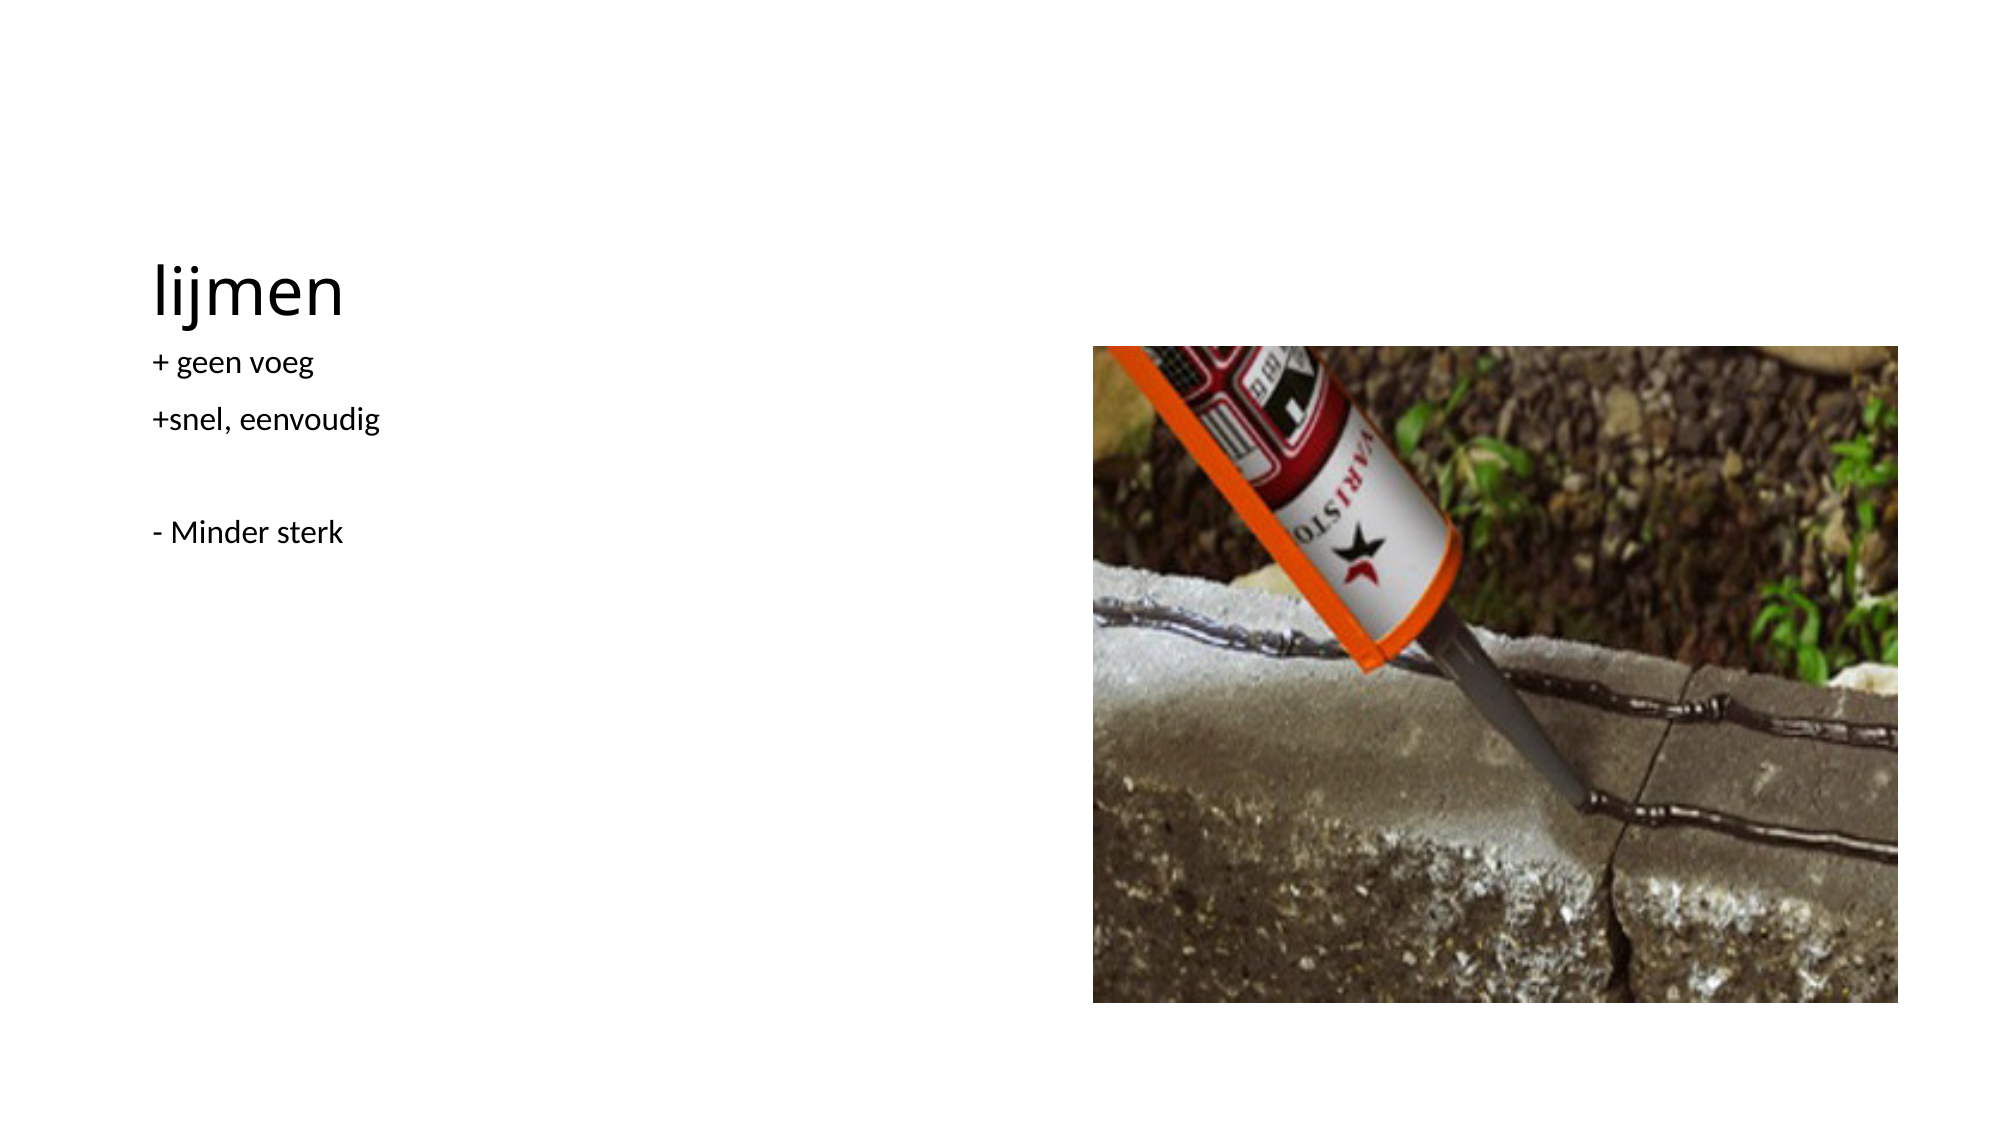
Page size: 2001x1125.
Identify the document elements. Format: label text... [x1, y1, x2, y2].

list + geen voeg +snel, eenvoudig - Minder sterk [137, 337, 783, 963]
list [1093, 346, 1898, 1004]
title lijmen [137, 75, 783, 337]
